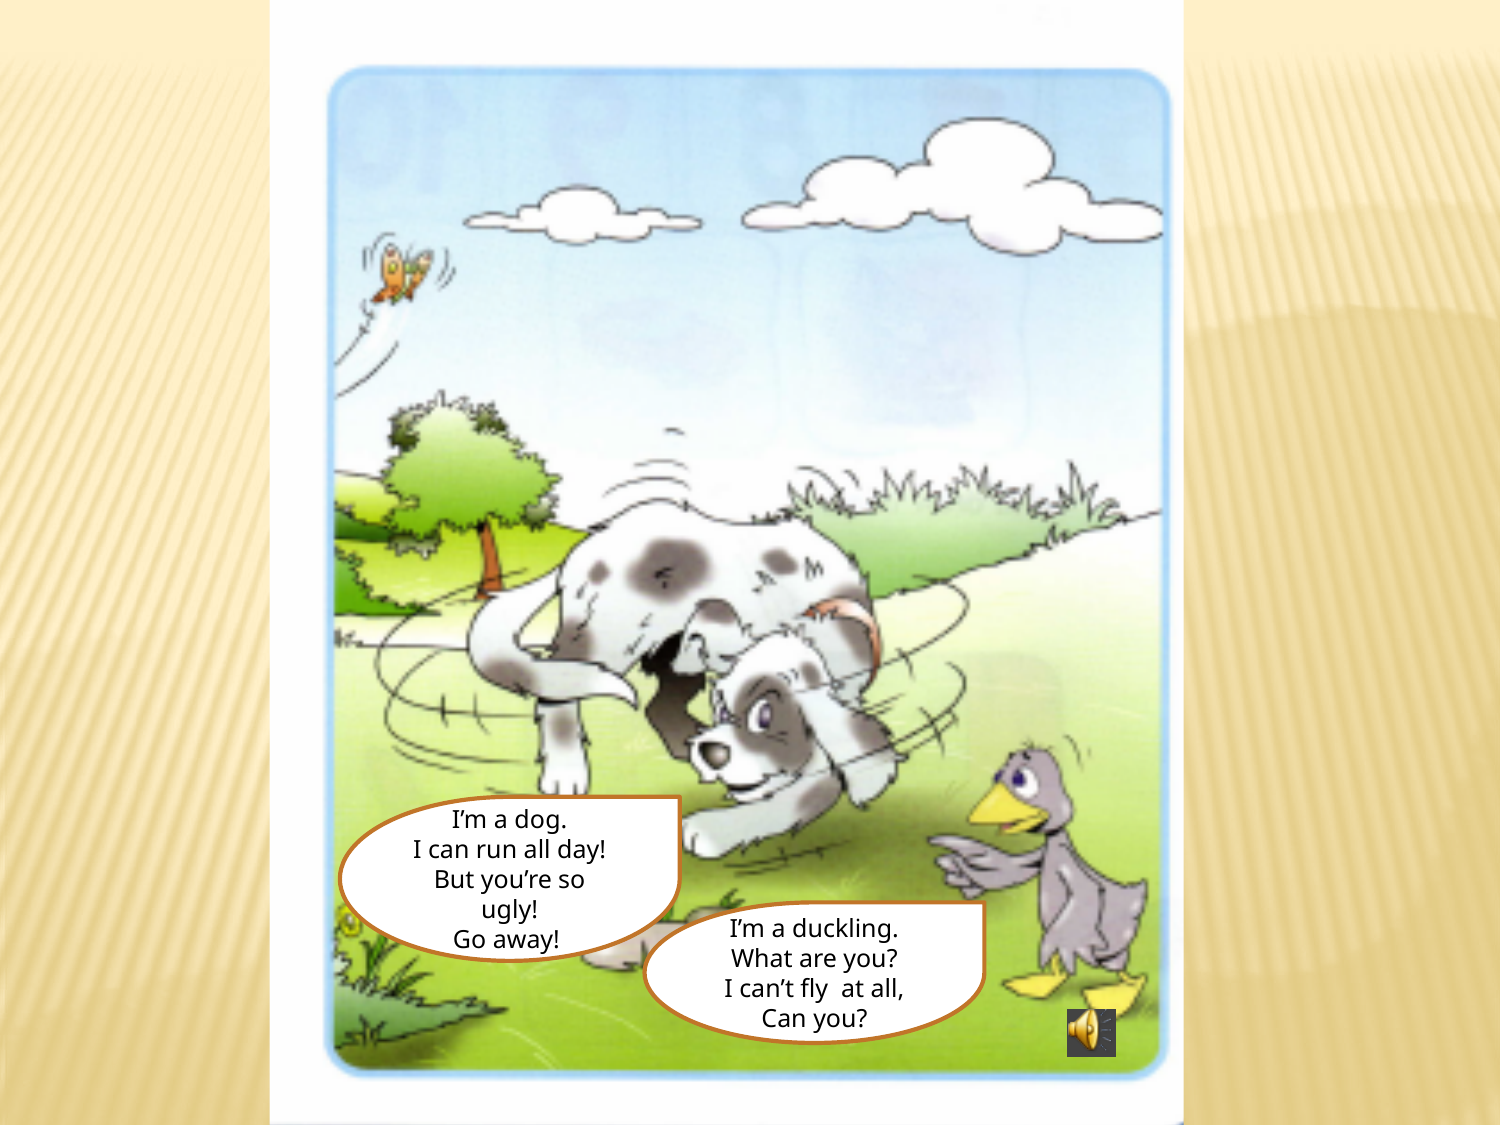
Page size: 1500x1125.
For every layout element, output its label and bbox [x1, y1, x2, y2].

picture [269, 0, 1184, 1125]
